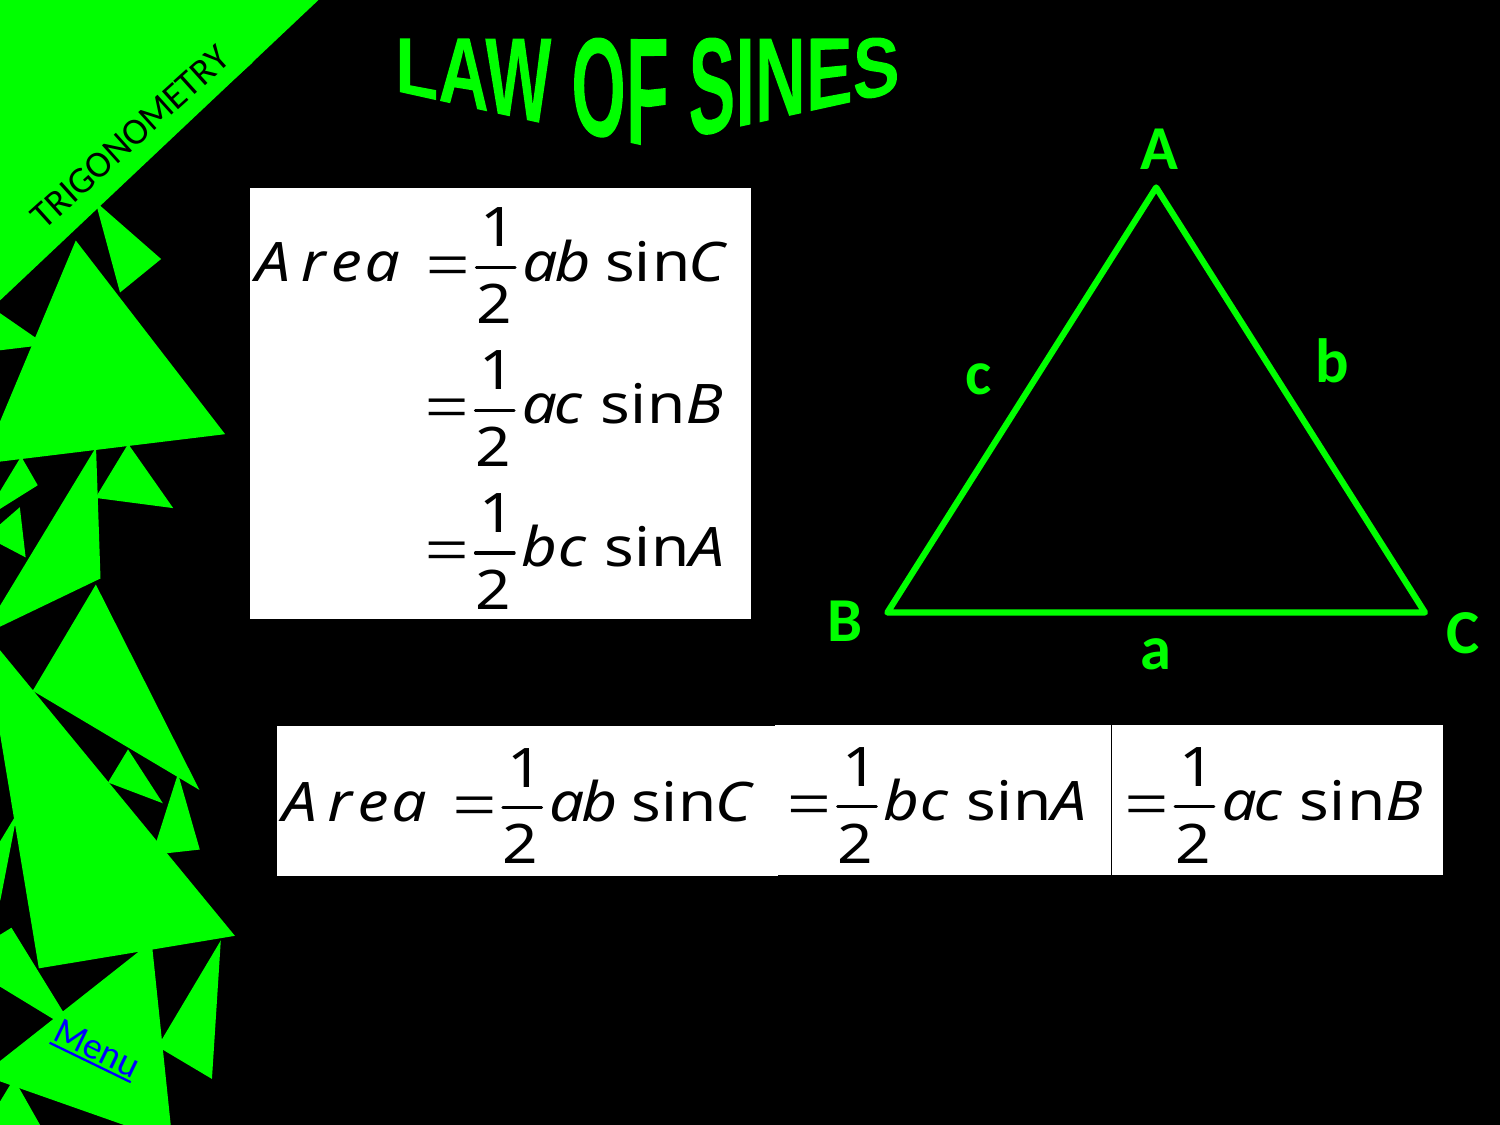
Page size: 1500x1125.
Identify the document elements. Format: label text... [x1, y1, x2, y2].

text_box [249, 187, 752, 620]
text_box c [950, 324, 1007, 415]
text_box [1112, 724, 1444, 876]
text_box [0, 0, 321, 1125]
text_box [774, 724, 1111, 876]
text_box A [1125, 99, 1193, 190]
text_box a [1125, 600, 1186, 690]
text_box [885, 190, 1427, 615]
text_box b [1300, 312, 1364, 403]
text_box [276, 725, 772, 877]
text_box B [812, 571, 878, 662]
text_box C [1431, 584, 1495, 674]
